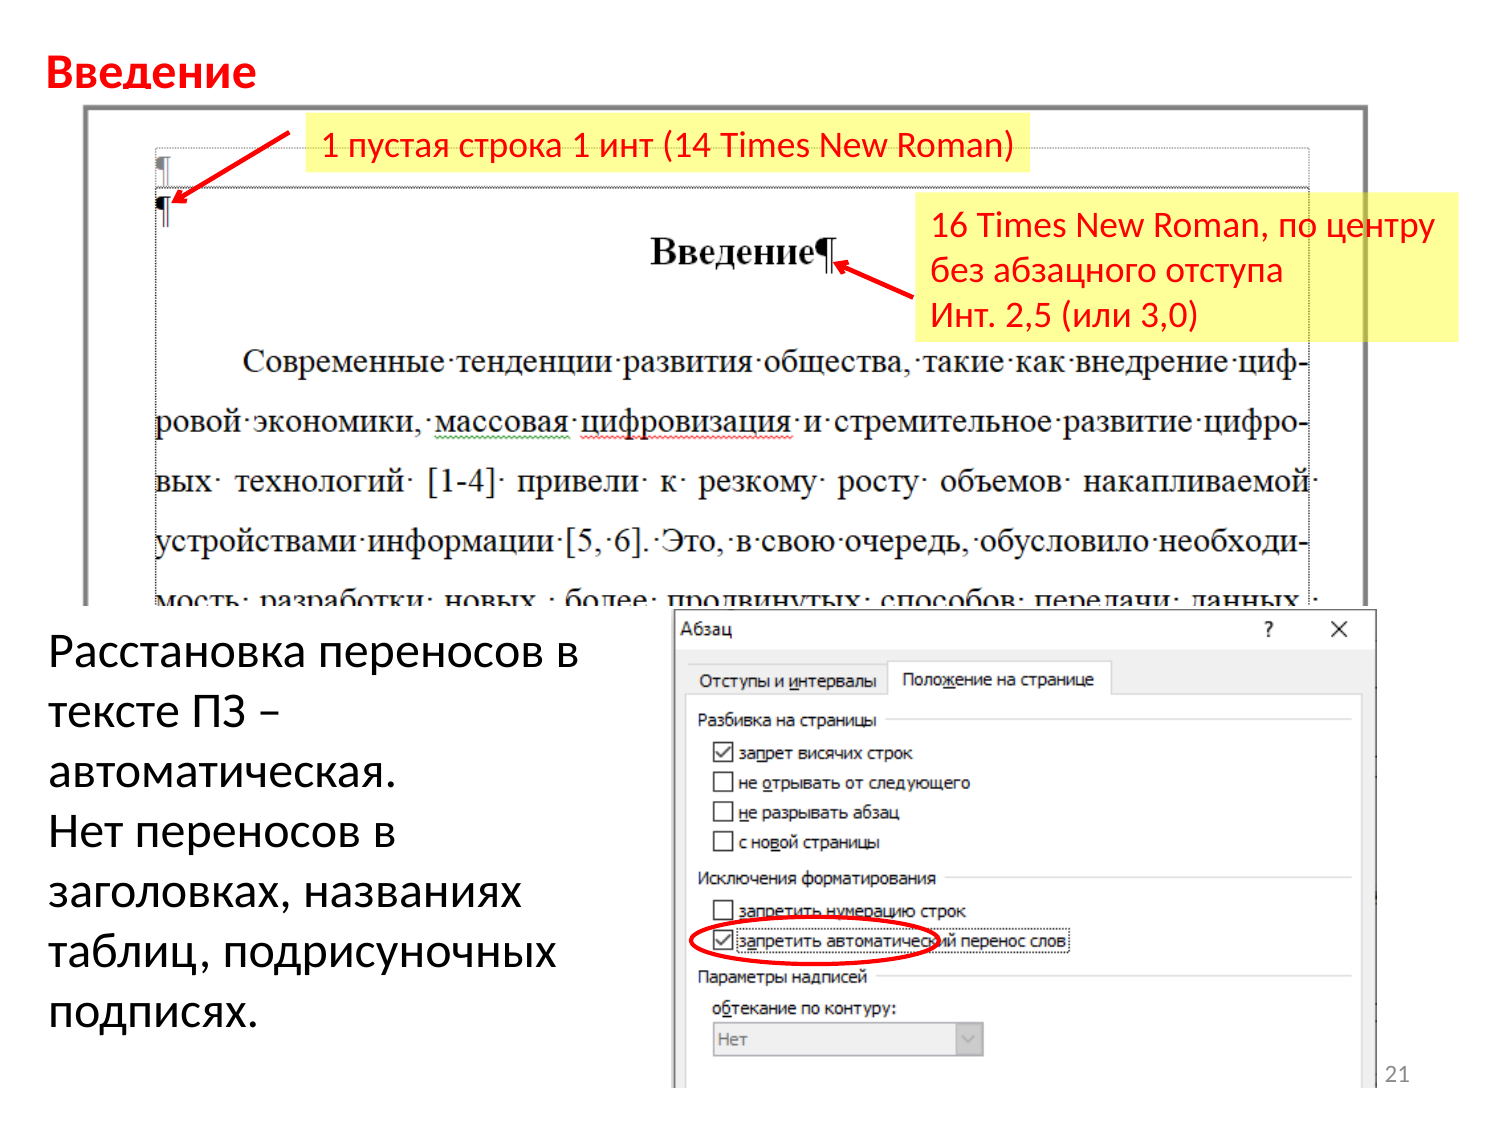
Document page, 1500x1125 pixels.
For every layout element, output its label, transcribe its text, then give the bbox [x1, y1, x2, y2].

picture [671, 609, 1377, 1088]
slide_number 21 [1074, 1042, 1425, 1103]
text_box Расстановка переносов в тексте ПЗ – автоматическая. Нет переносов в заголовках, названиях таблиц, подрисуночных подписях. [33, 609, 644, 1045]
text_box Введение [30, 30, 273, 106]
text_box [69, 89, 1459, 606]
